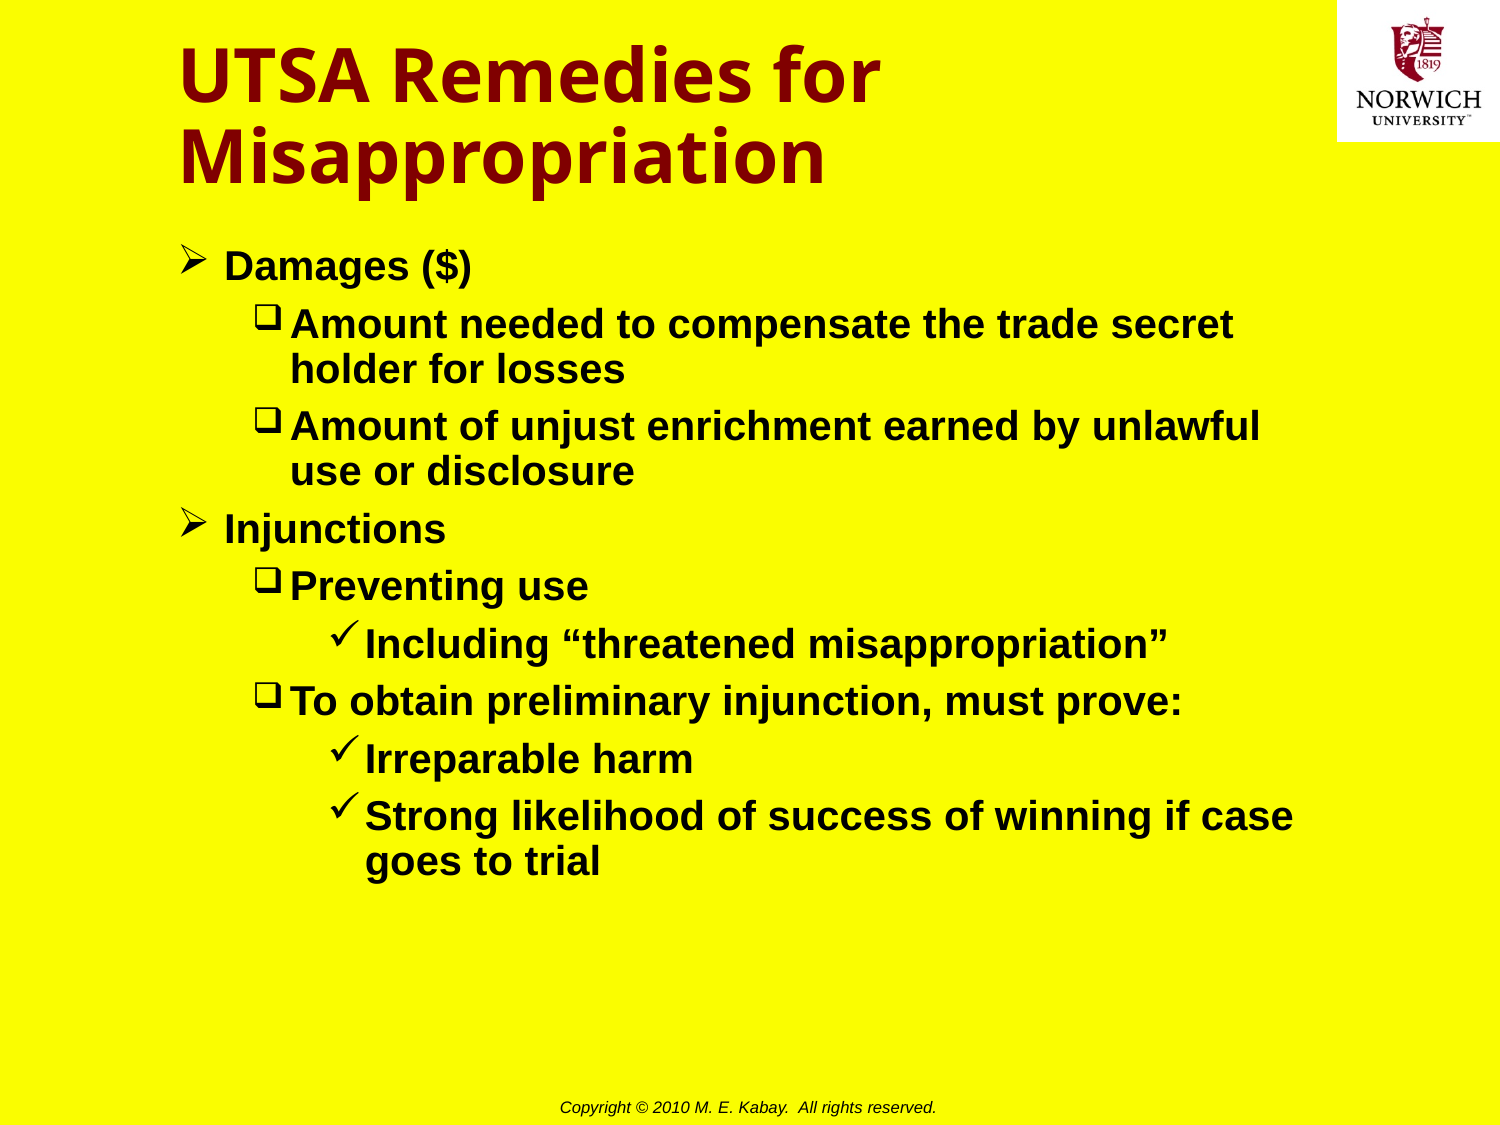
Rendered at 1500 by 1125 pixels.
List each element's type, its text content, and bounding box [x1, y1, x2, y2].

picture [1337, 0, 1500, 142]
title UTSA Remedies for Misappropriation [161, 24, 1339, 213]
list Damages ($) Amount needed to compensate the trade secret holder for losses Amount of unjust enrichment earned by unlawful use or disclosure Injunctions Preventing use Including “threatened misappropriation” To obtain preliminary injunction, must prove: Irreparable harm Strong likelihood of success of winning if case goes to trial [161, 236, 1339, 1063]
